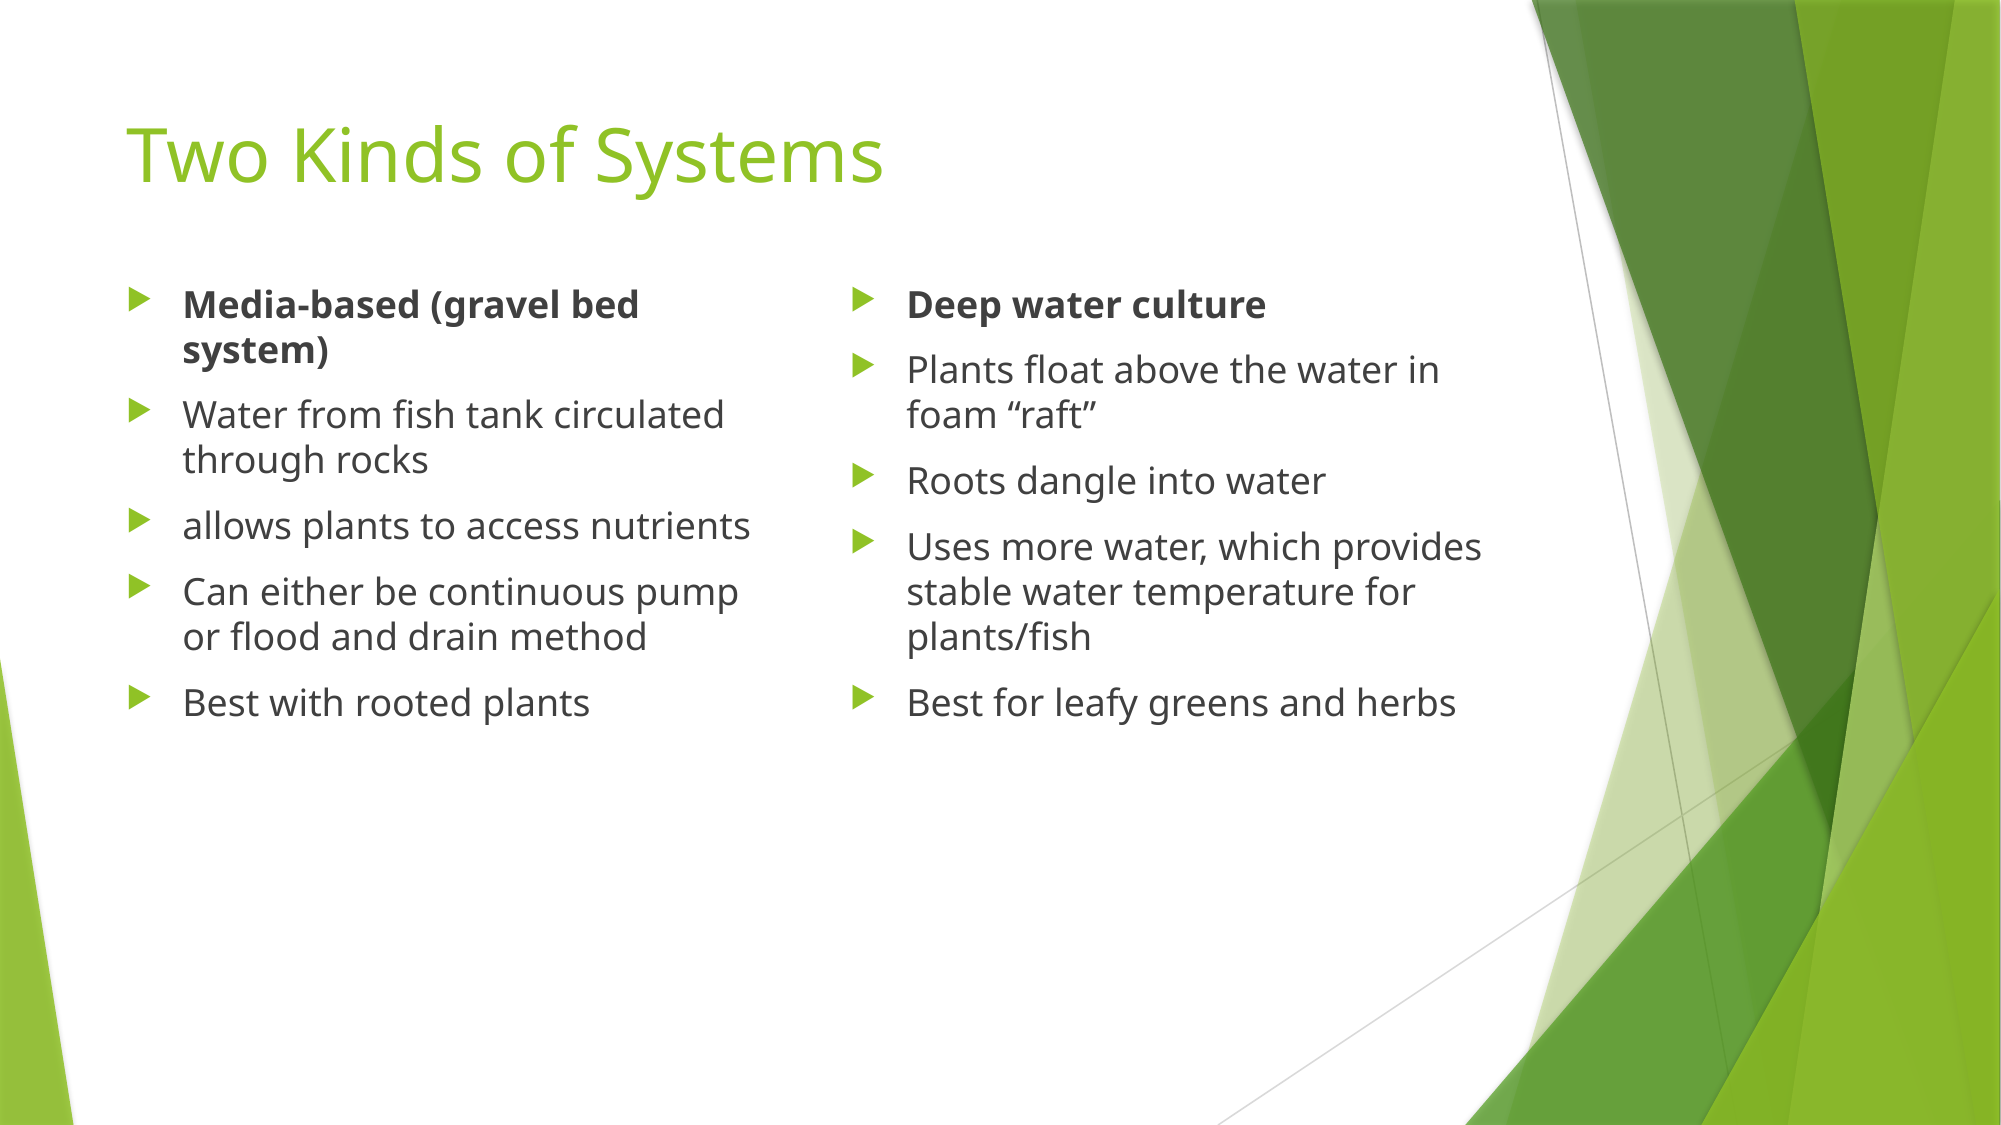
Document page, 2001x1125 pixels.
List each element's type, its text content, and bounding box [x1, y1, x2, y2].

list Media-based (gravel bed system) Water from fish tank circulated through rocks allows plants to access nutrients Can either be continuous pump or flood and drain method Best with rooted plants [111, 273, 798, 910]
list Deep water culture Plants float above the water in foam “raft” Roots dangle into water Uses more water, which provides stable water temperature for plants/fish Best for leafy greens and herbs [834, 273, 1522, 910]
title Two Kinds of Systems [111, 99, 1522, 241]
